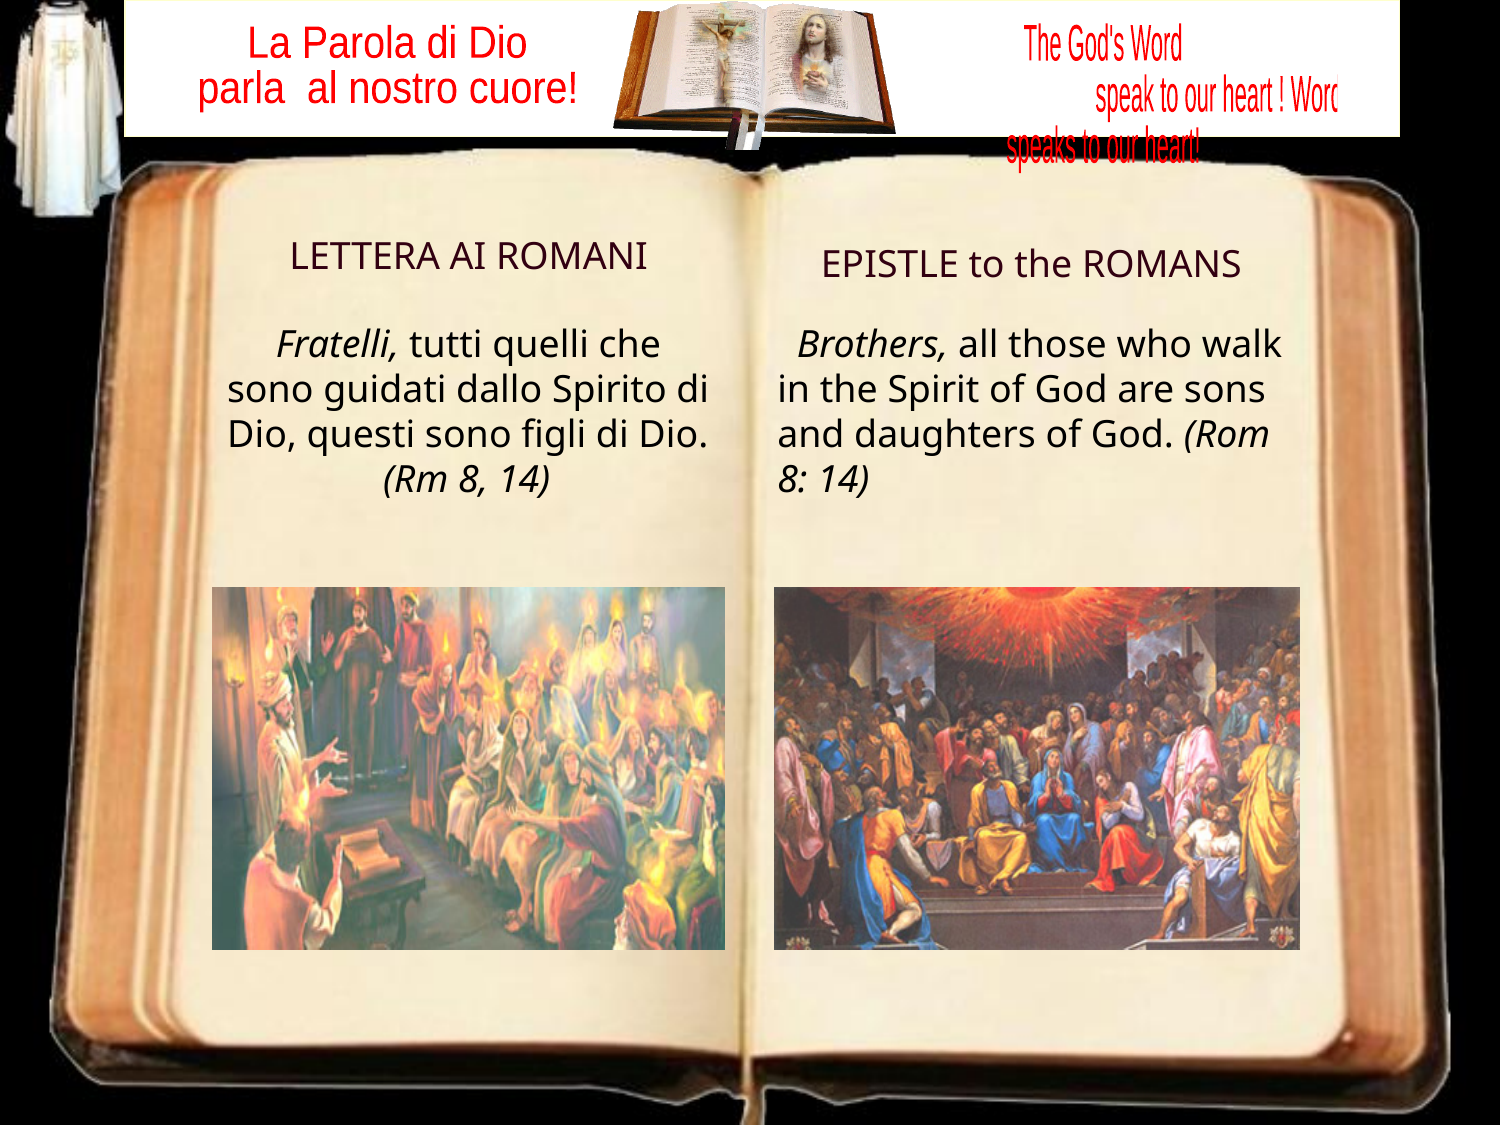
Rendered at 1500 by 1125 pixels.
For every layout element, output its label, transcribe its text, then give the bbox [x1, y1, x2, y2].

picture [1170, 141, 1180, 162]
picture [1083, 137, 1088, 162]
picture [1045, 150, 1050, 159]
text_box Brothers, all those who walk in the Spirit of God are sons and daughters of God. (Rom 8: 14) [762, 312, 1313, 508]
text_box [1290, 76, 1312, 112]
text_box Fratelli, tutti quelli che sono guidati dallo Spirito di Dio, questi sono figli di Dio. (Rm 8, 14) [212, 312, 725, 508]
text_box [124, 0, 599, 137]
picture [0, 0, 1500, 1125]
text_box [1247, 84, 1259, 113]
title EPISTLE to the ROMANS [725, 224, 1338, 300]
picture [1019, 137, 1026, 173]
text_box [900, 0, 1400, 137]
text_box LETTERA AI ROMANI [212, 224, 725, 285]
